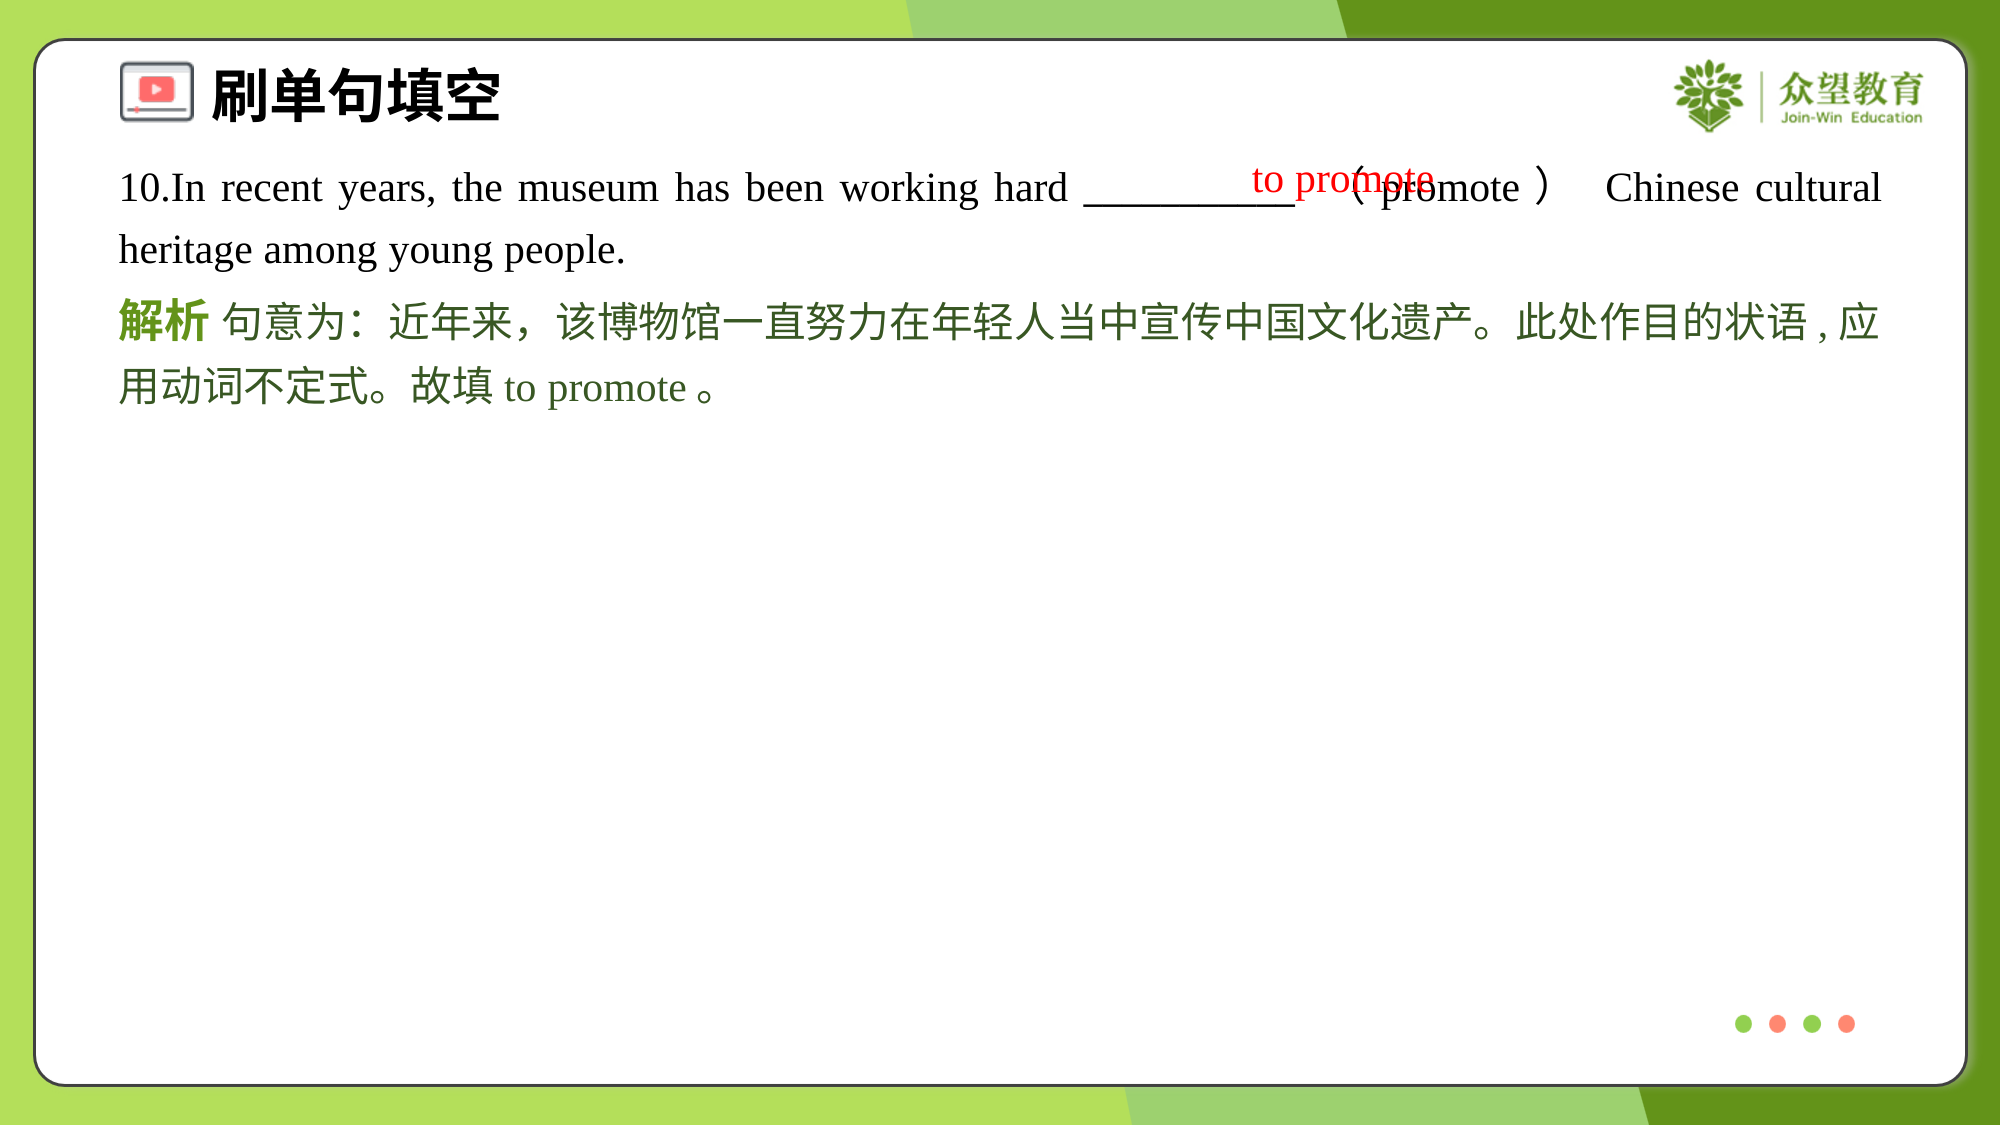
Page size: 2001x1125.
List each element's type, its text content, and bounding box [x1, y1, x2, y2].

text_box 解析 句意为：近年来，该博物馆一直努力在年轻人当中宣传中国文化遗产。此处作目的状语,应用动词不定式。故填to promote。 [118, 278, 1883, 404]
text_box 10.In recent years, the museum has been working hard ___________ （promote） Chinese cultural heritage among young people. [118, 146, 1883, 267]
picture [0, 0, 2000, 1125]
text_box to promote [1242, 138, 1444, 196]
